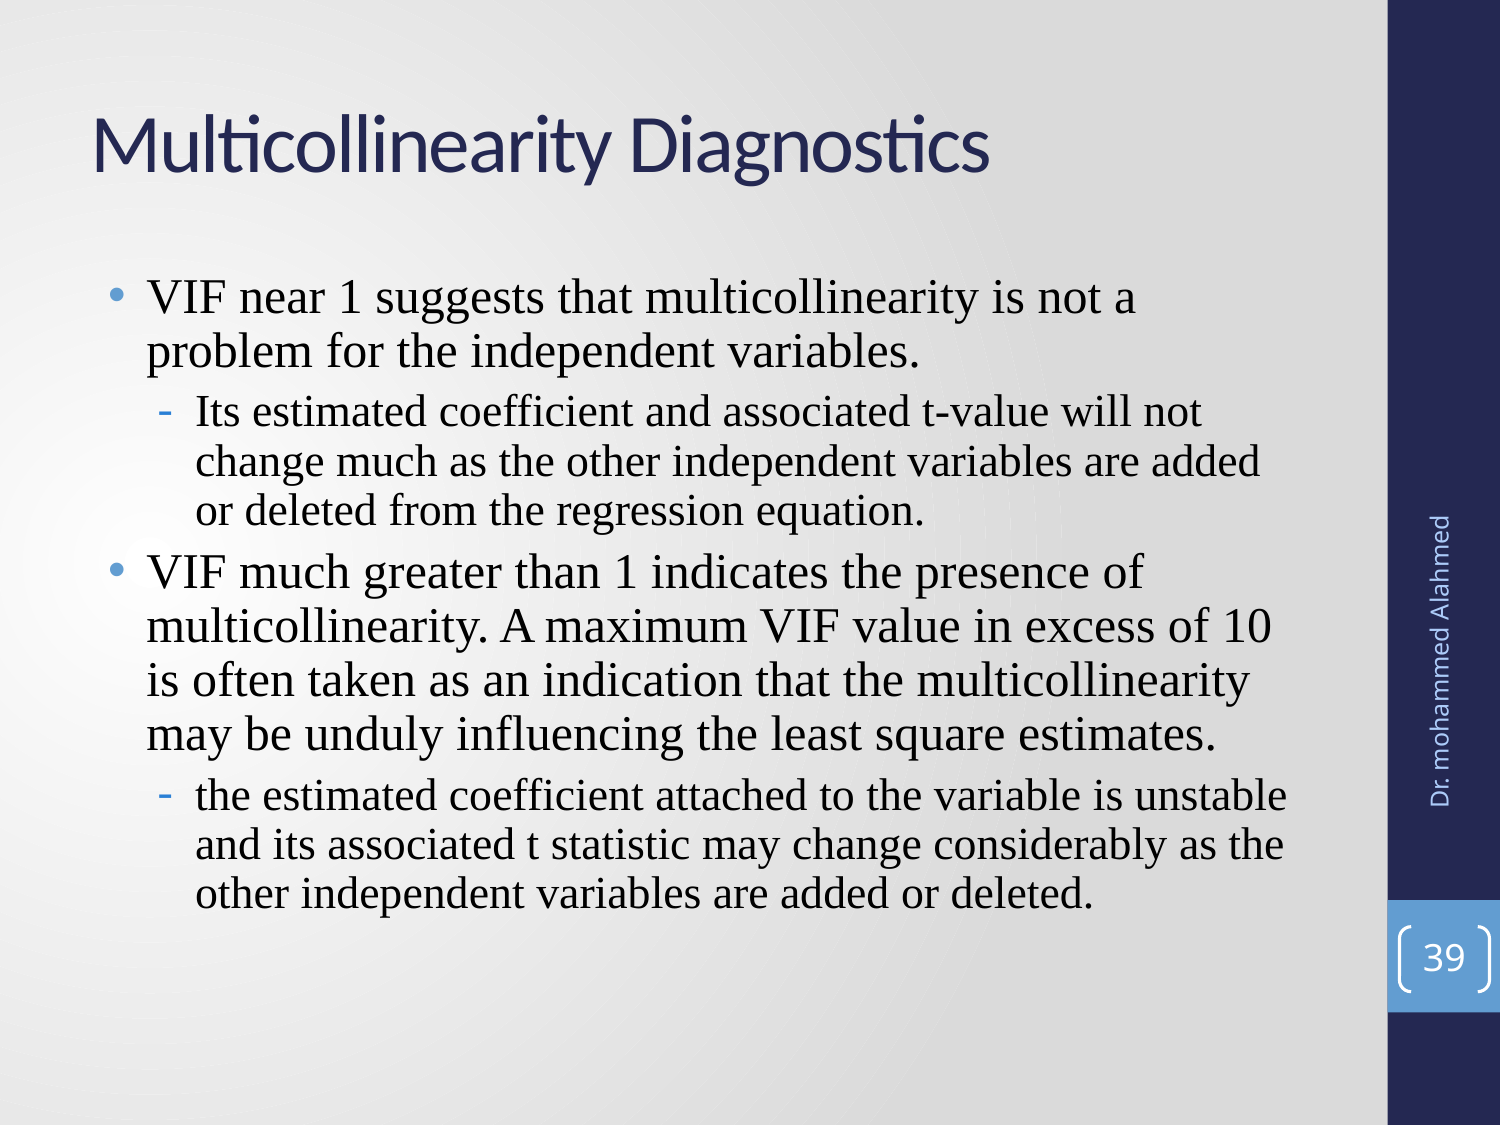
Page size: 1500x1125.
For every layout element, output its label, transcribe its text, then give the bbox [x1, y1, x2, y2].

title Multicollinearity Diagnostics [75, 45, 1325, 233]
slide_number 39 [1397, 925, 1492, 994]
list VIF near 1 suggests that multicollinearity is not a problem for the independent variables. Its estimated coefficient and associated t-value will not change much as the other independent variables are added or deleted from the regression equation. VIF much greater than 1 indicates the presence of multicollinearity. A maximum VIF value in excess of 10 is often taken as an indication that the multicollinearity may be unduly influencing the least square estimates. the estimated coefficient attached to the variable is unstable and its associated t statistic may change considerably as the other independent variables are added or deleted. [75, 262, 1325, 1050]
footer Dr. mohammed Alahmed [1408, 500, 1469, 889]
